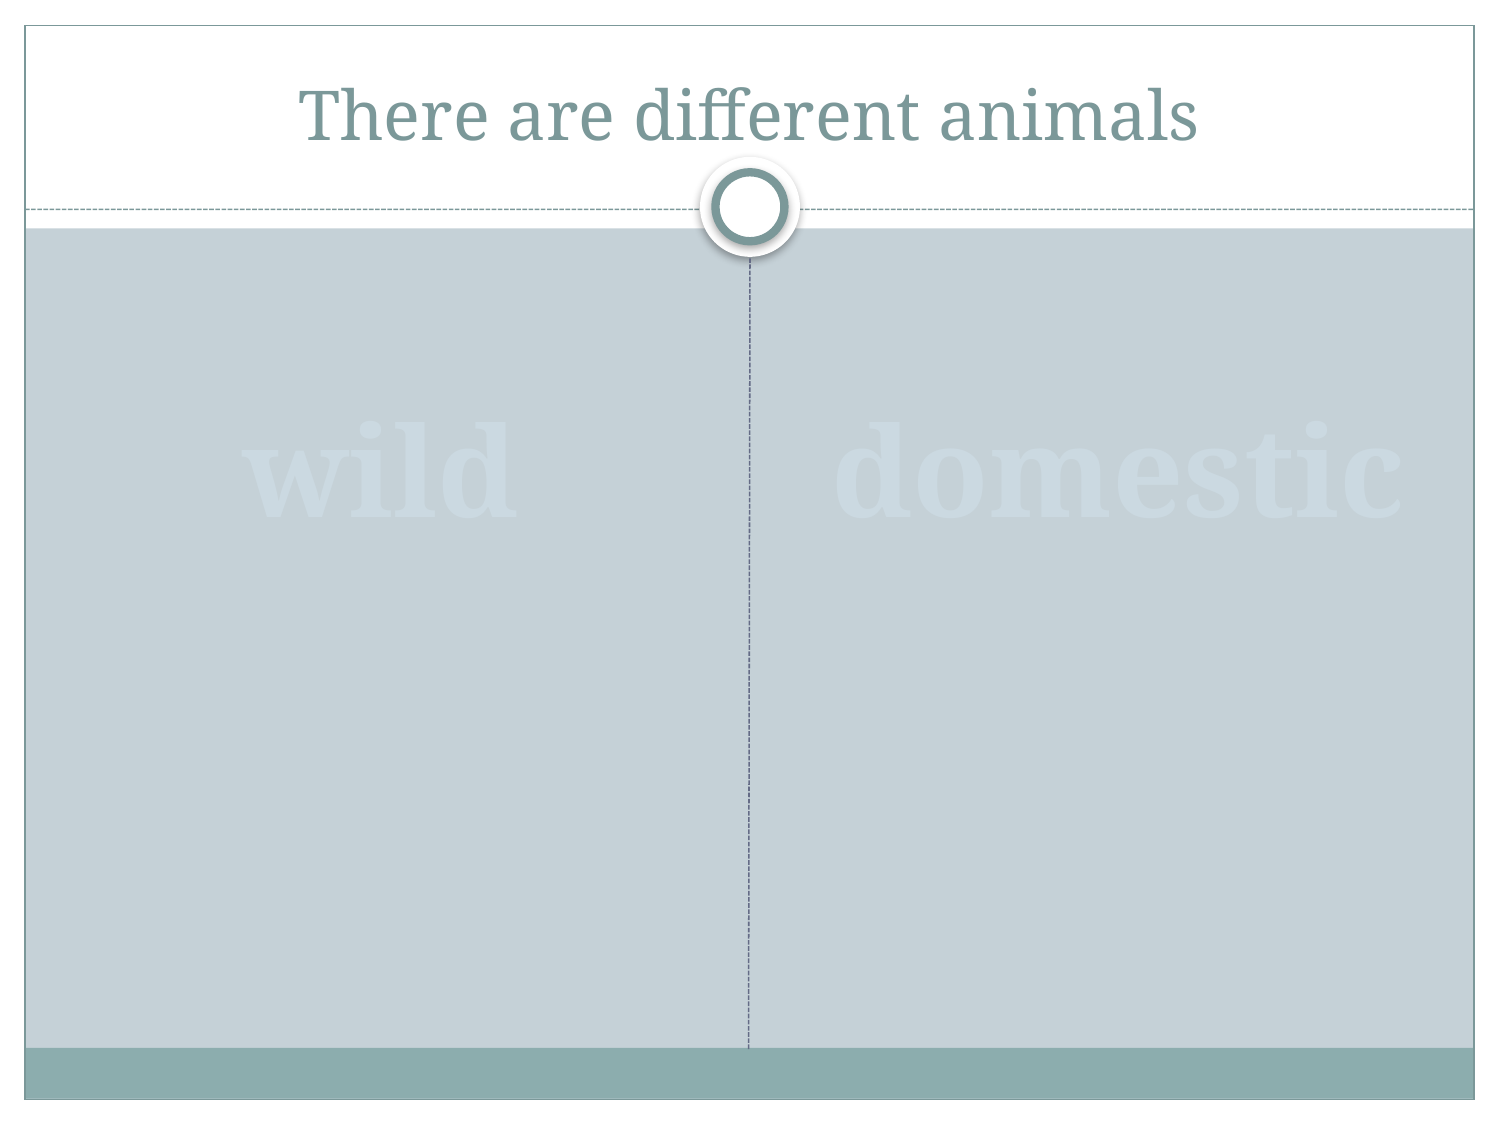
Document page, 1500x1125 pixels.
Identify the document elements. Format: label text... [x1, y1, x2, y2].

list wild [49, 224, 712, 993]
list domestic [787, 224, 1450, 993]
title There are different animals [49, 37, 1450, 162]
